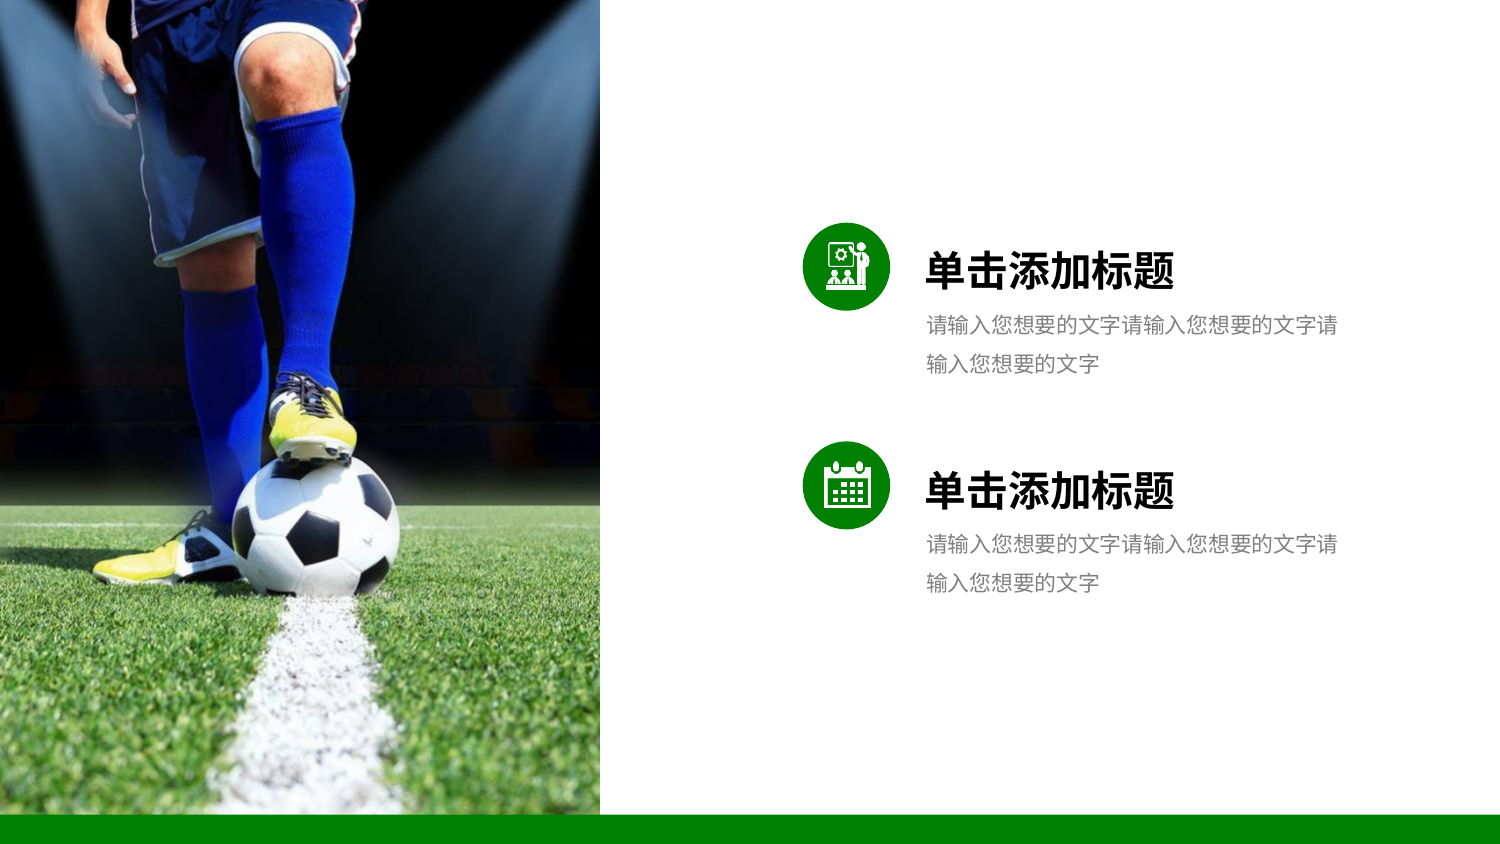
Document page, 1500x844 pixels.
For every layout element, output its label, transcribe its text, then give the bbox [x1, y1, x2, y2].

picture [826, 242, 870, 290]
text_box [802, 441, 891, 530]
text_box [802, 222, 891, 311]
text_box [604, 814, 1500, 844]
picture [0, 0, 601, 844]
text_box 请输入您想要的文字请输入您想要的文字请输入您想要的文字 [914, 511, 1364, 602]
text_box 请输入您想要的文字请输入您想要的文字请输入您想要的文字 [914, 292, 1364, 383]
picture [824, 461, 871, 508]
text_box 单击添加标题 [913, 433, 1272, 521]
text_box 单击添加标题 [913, 214, 1272, 301]
